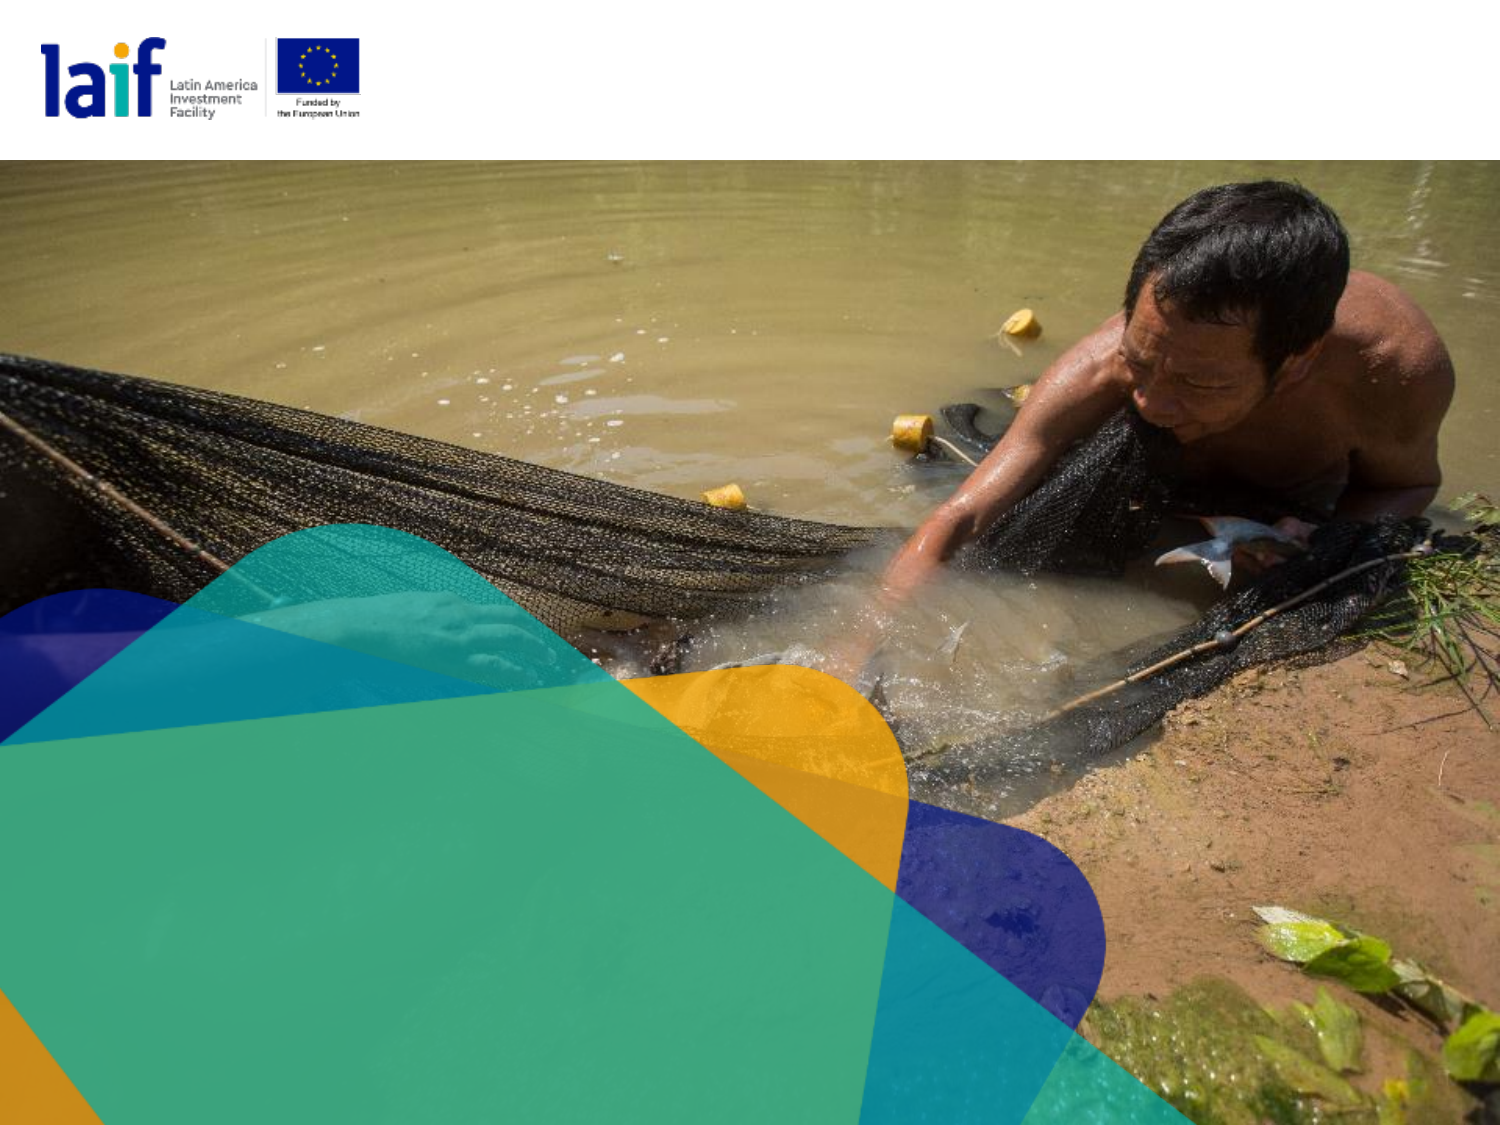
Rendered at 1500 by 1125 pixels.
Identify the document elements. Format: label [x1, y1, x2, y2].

picture [0, 160, 1500, 1125]
picture [41, 37, 361, 120]
